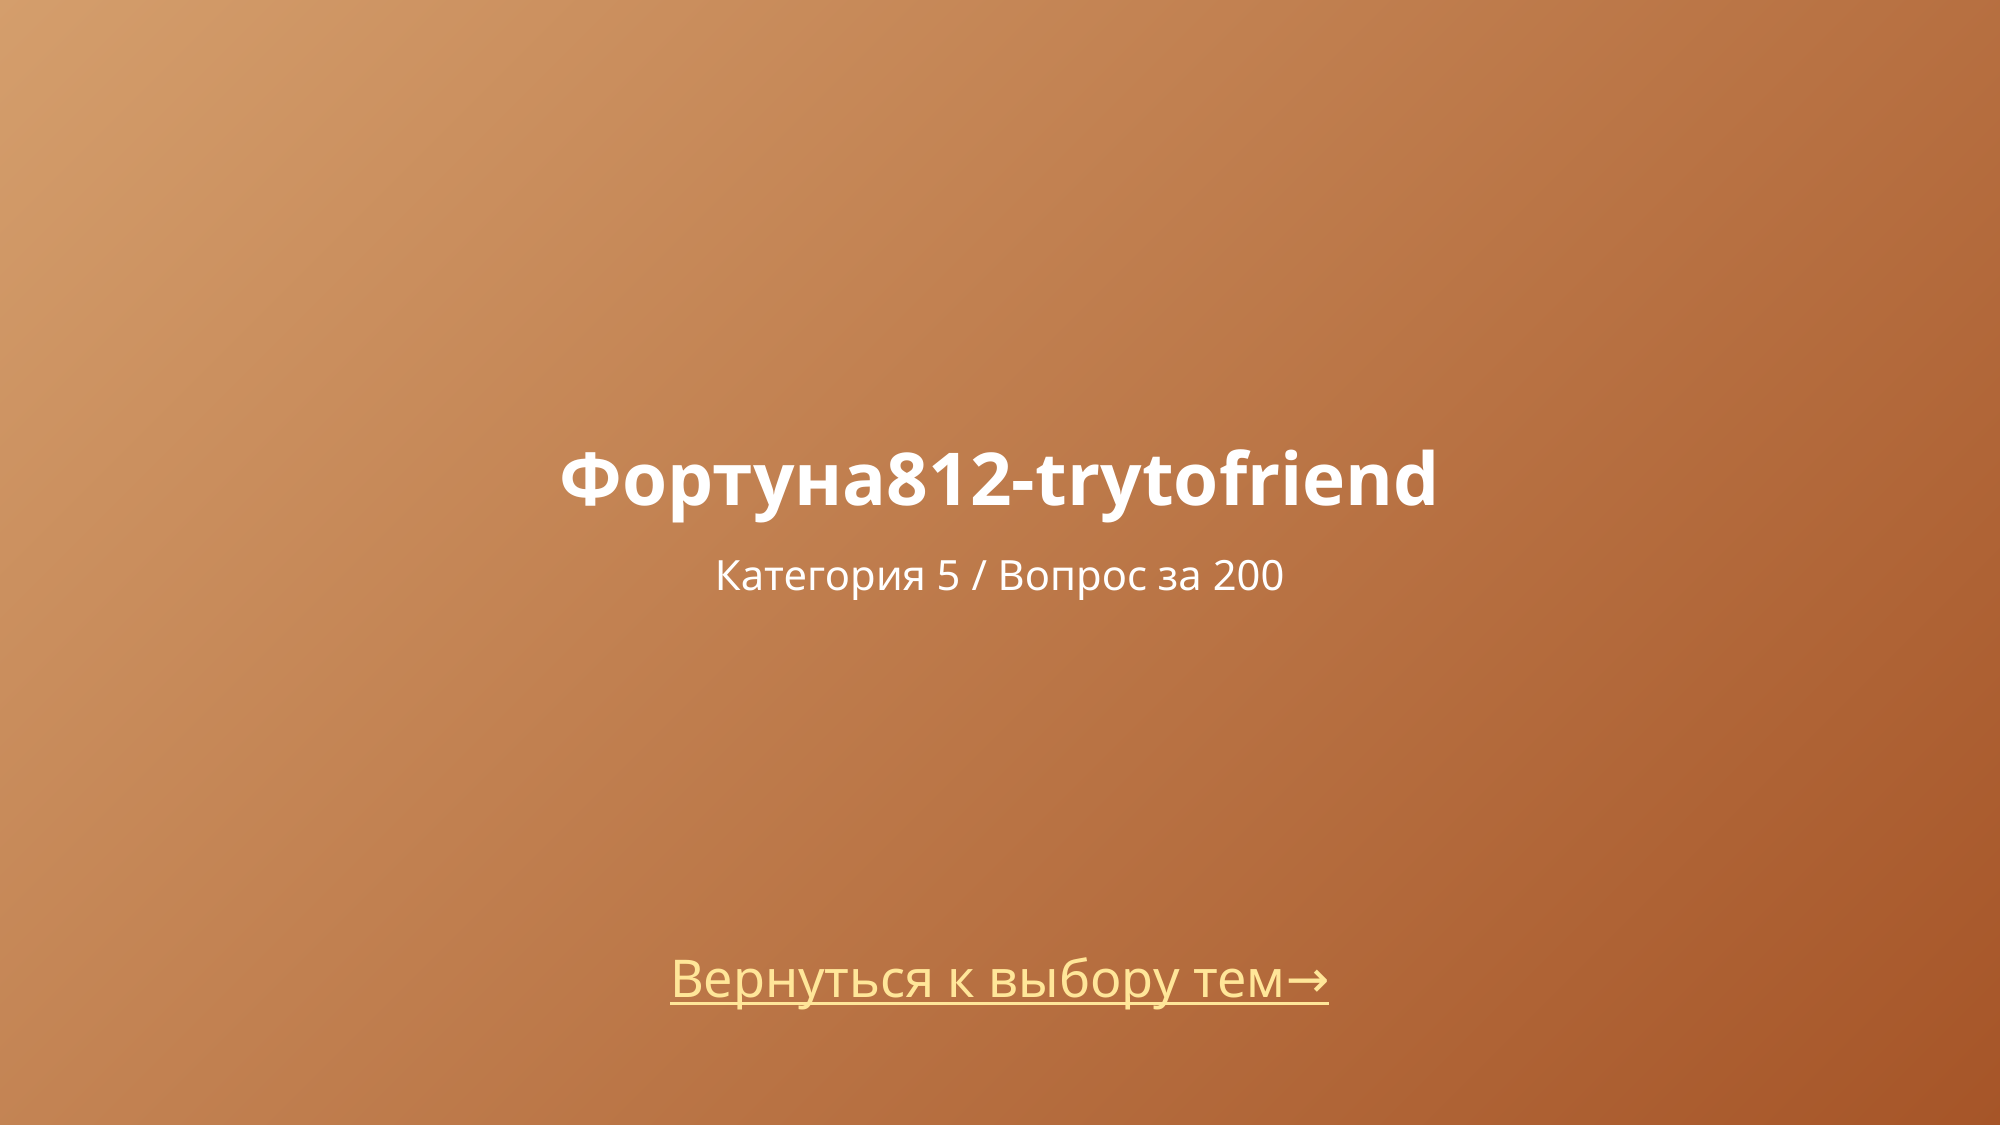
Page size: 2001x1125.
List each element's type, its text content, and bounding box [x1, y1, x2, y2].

text_box Вернуться к выбору тем→ [655, 938, 1345, 1016]
title Фортуна812-trytofriend Категория 5 / Вопрос за 200 [117, 396, 1883, 646]
